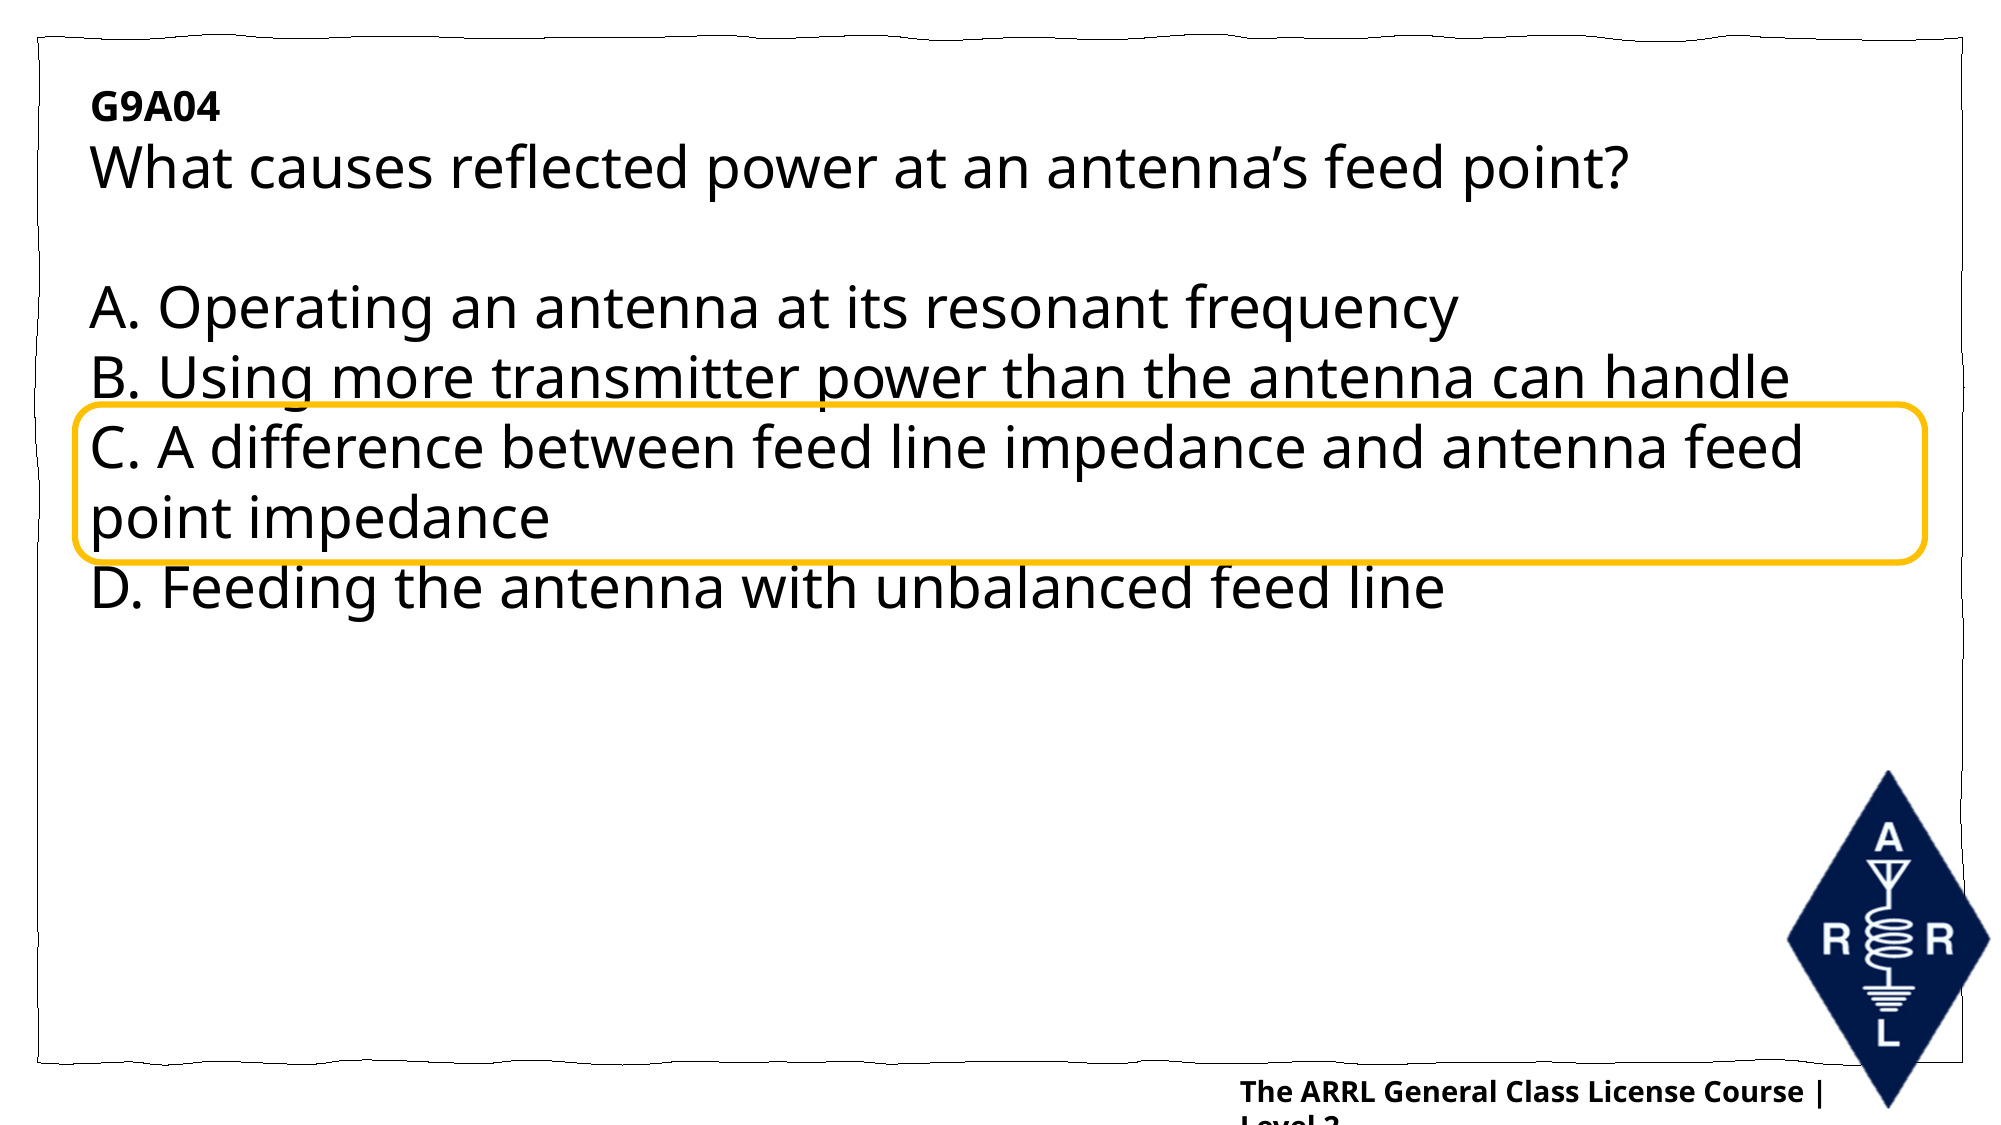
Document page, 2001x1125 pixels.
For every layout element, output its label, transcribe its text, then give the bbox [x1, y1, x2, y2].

text_box G9A04 What causes reflected power at an antenna’s feed point? A. Operating an antenna at its resonant frequency B. Using more transmitter power than the antenna can handle C. A difference between feed line impedance and antenna feed point impedance D. Feeding the antenna with unbalanced feed line [75, 547, 1850, 628]
picture [1773, 752, 1999, 1125]
text_box G9A04 What causes reflected power at an antenna’s feed point? A. Operating an antenna at its resonant frequency B. Using more transmitter power than the antenna can handle C. A difference between feed line impedance and antenna feed point impedance D. Feeding the antenna with unbalanced feed line [75, 72, 1850, 420]
text_box [73, 403, 1927, 564]
